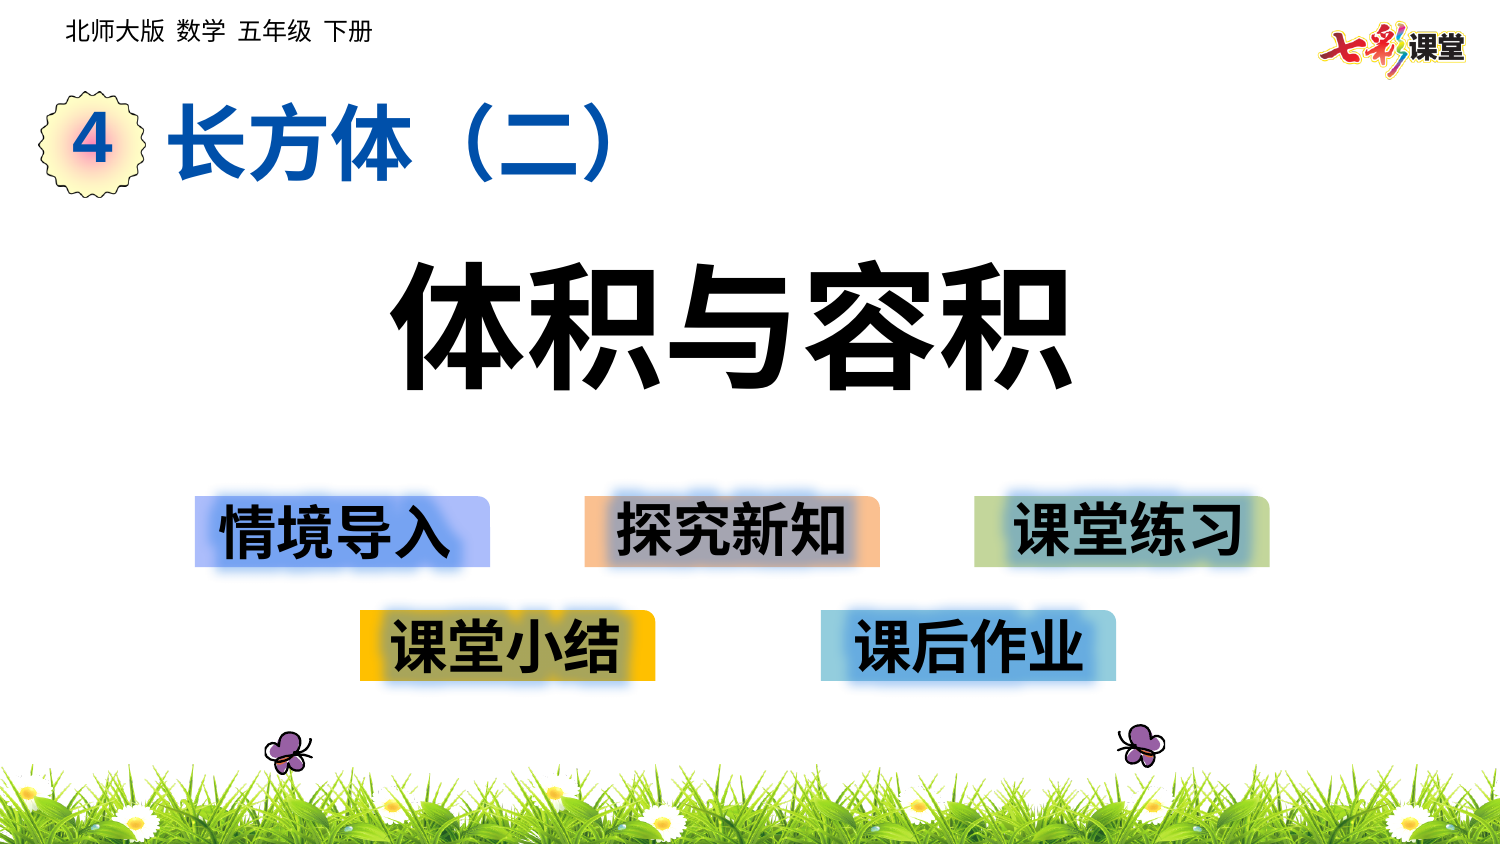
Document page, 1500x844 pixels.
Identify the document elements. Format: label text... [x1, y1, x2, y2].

text_box 课堂小结 [370, 598, 642, 693]
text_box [0, 0, 573, 70]
text_box 课堂练习 [993, 481, 1266, 575]
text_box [37, 81, 146, 198]
picture [1316, 20, 1468, 80]
picture [0, 723, 1500, 844]
text_box 探究新知 [596, 481, 868, 575]
text_box 课后作业 [833, 598, 1106, 693]
text_box 体积与容积 [377, 235, 1088, 412]
text_box 长方体（二） [153, 85, 676, 197]
text_box 情境导入 [199, 484, 472, 579]
